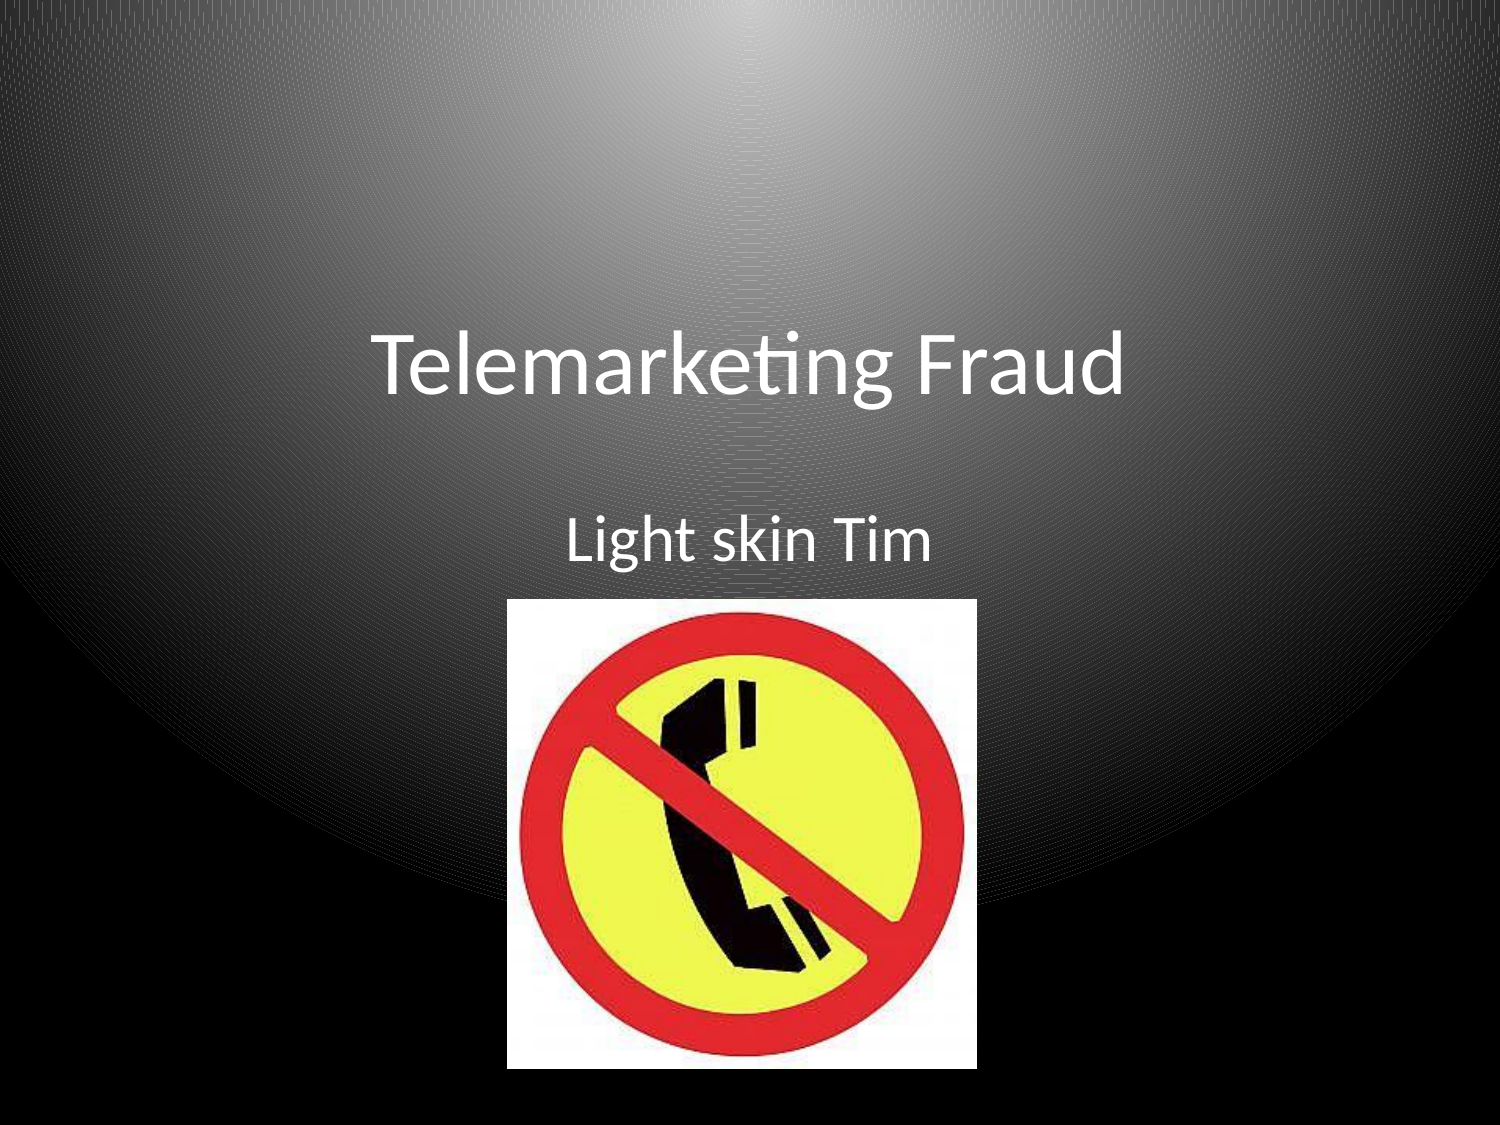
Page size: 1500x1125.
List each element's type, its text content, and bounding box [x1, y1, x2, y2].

picture [507, 599, 977, 1069]
title Telemarketing Fraud [112, 237, 1388, 479]
subtitle Light skin Tim [225, 487, 1275, 775]
